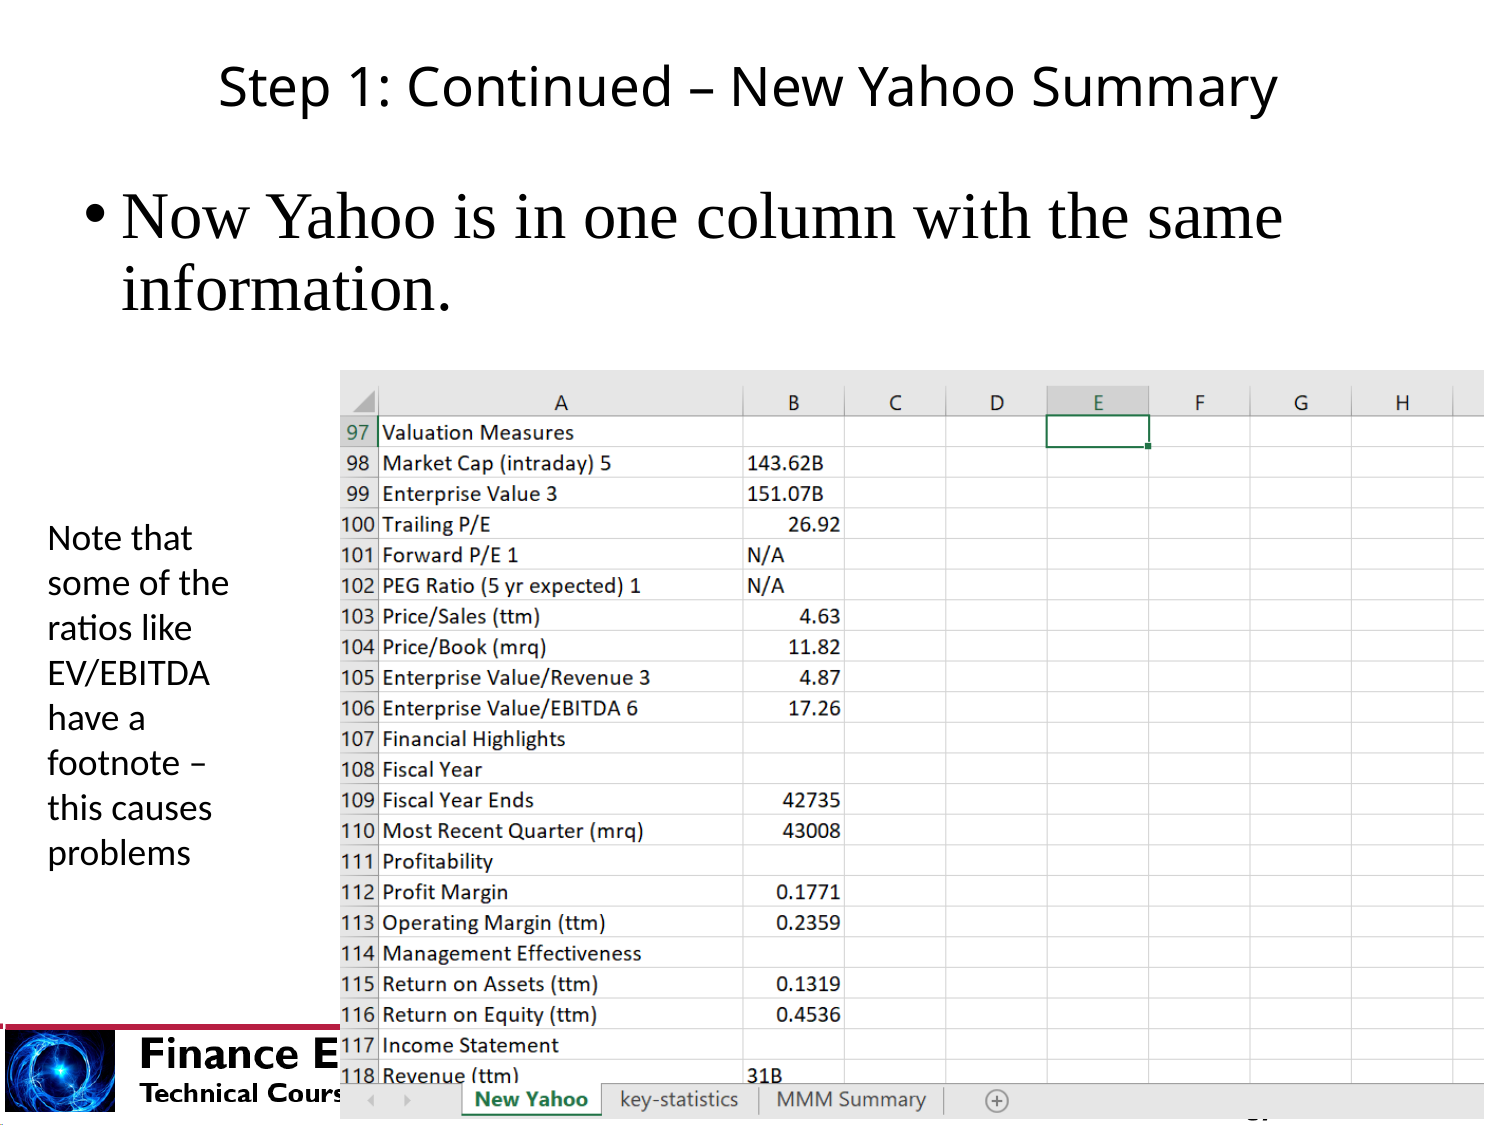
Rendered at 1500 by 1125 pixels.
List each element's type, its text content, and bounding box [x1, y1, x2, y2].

picture [0, 370, 1484, 1125]
text_box Note that some of the ratios like EV/EBITDA have a footnote – this causes problems [32, 505, 279, 881]
title Step 1: Continued – New Yahoo Summary [120, 32, 1378, 146]
list Now Yahoo is in one column with the same information. [68, 173, 1458, 371]
